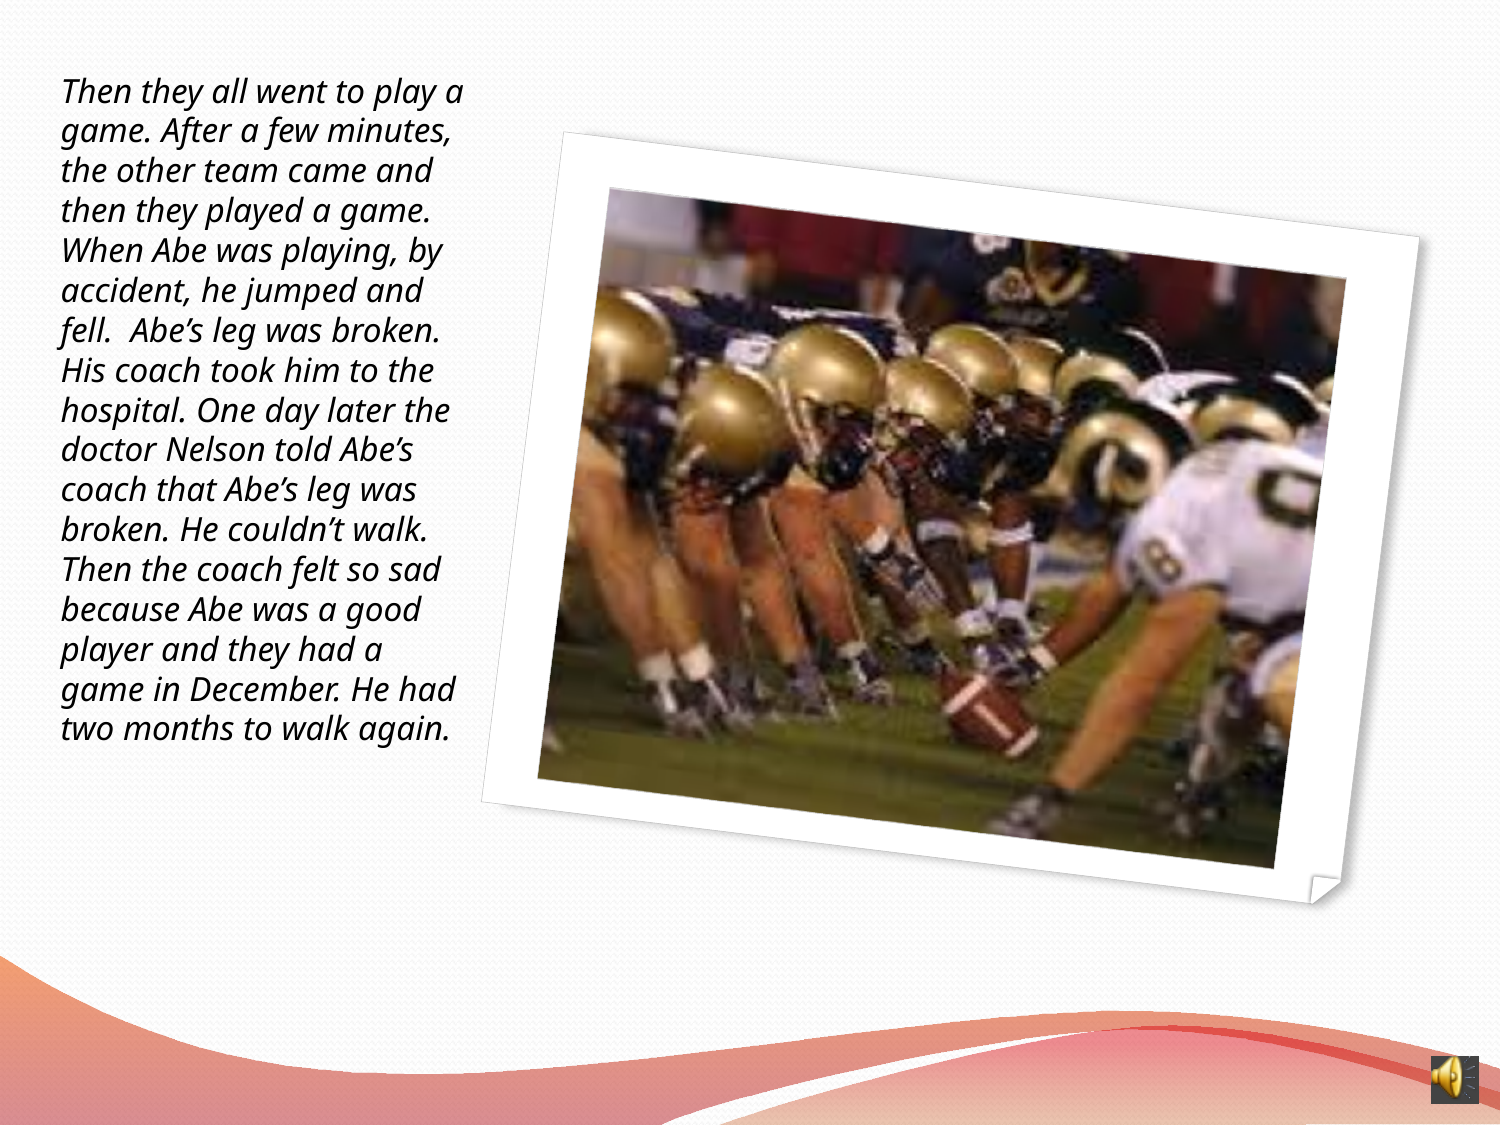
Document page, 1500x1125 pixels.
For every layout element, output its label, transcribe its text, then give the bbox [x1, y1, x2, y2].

picture [538, 563, 565, 781]
list Then they all went to play a game. After a few minutes, the other team came and then they played a game. When Abe was playing, by accident, he jumped and fell. Abe’s leg was broken. His coach took him to the hospital. One day later the doctor Nelson told Abe’s coach that Abe’s leg was broken. He couldn’t walk. Then the coach felt so sad because Abe was a good player and they had a game in December. He had two months to walk again. [50, 62, 475, 1000]
picture [570, 189, 1314, 827]
picture [1316, 276, 1345, 516]
picture [1429, 1054, 1481, 1106]
picture [1025, 837, 1277, 868]
